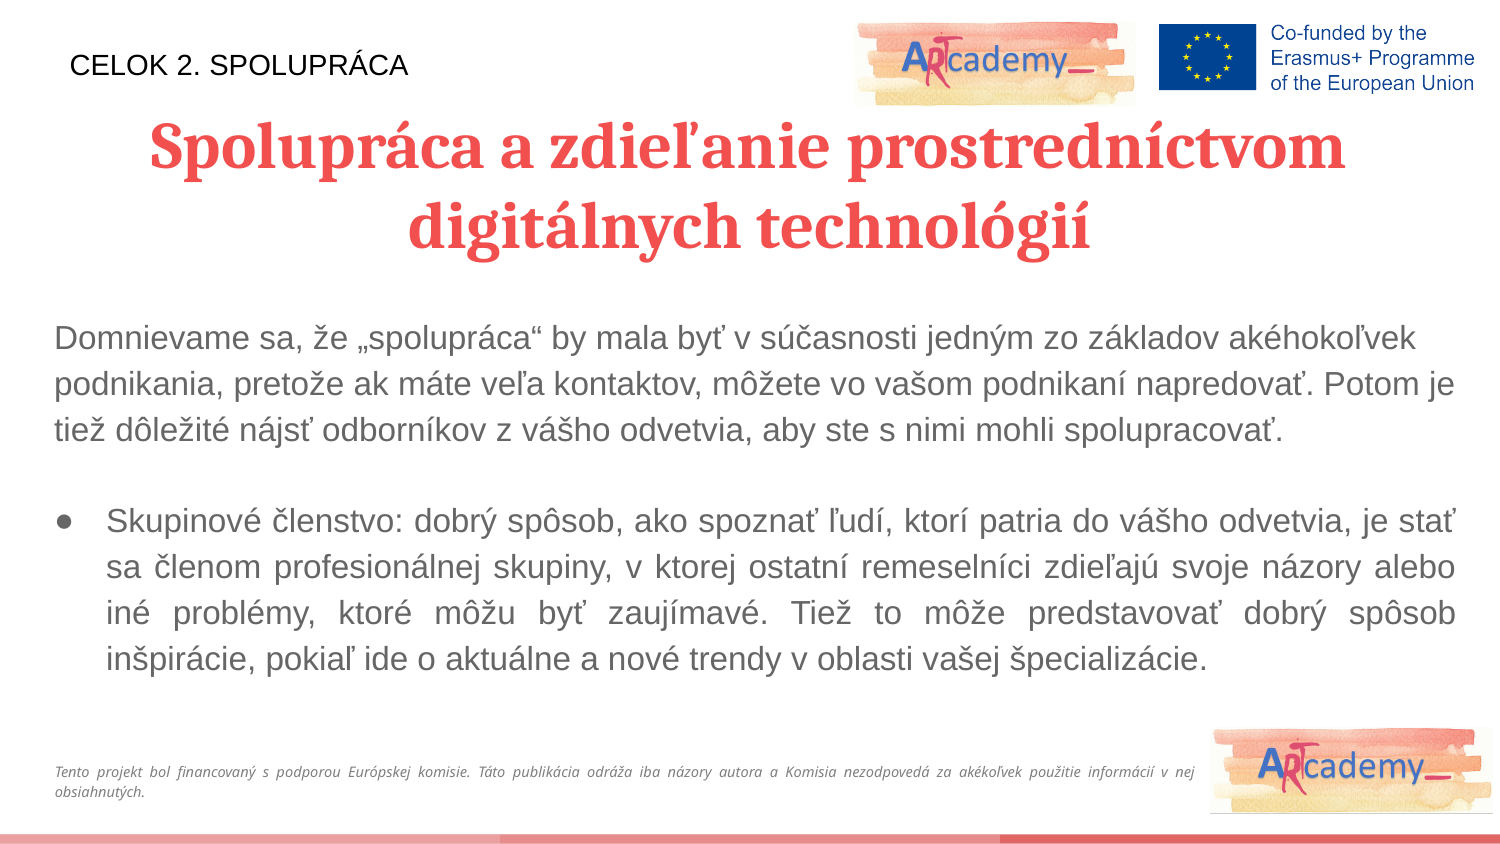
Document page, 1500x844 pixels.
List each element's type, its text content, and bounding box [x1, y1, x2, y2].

text_box Tento projekt bol financovaný s podporou Európskej komisie. Táto publikácia odráža iba názory autora a Komisia nezodpovedá za akékoľvek použitie informácií v nej obsiahnutých. [39, 754, 1205, 799]
picture [1210, 709, 1493, 844]
picture [854, 2, 1137, 138]
picture [1158, 24, 1474, 94]
list Domnievame sa, že „spolupráca“ by mala byť v súčasnosti jedným zo základov akéhokoľvek podnikania, pretože ak máte veľa kontaktov, môžete vo vašom podnikaní napredovať. Potom je tiež dôležité nájsť odborníkov z vášho odvetvia, aby ste s nimi mohli spolupracovať. Skupinové členstvo: dobrý spôsob, ako spoznať ľudí, ktorí patria do vášho odvetvia, je stať sa členom profesionálnej skupiny, v ktorej ostatní remeselníci zdieľajú svoje názory alebo iné problémy, ktoré môžu byť zaujímavé. Tiež to môže predstavovať dobrý spôsob inšpirácie, pokiaľ ide o aktuálne a nové trendy v oblasti vašej špecializácie. [16, 295, 1474, 707]
title Spolupráca a zdieľanie prostredníctvom digitálnych technológií [54, 69, 1446, 278]
text_box CELOK 2. SPOLUPRÁCA [54, 39, 476, 89]
